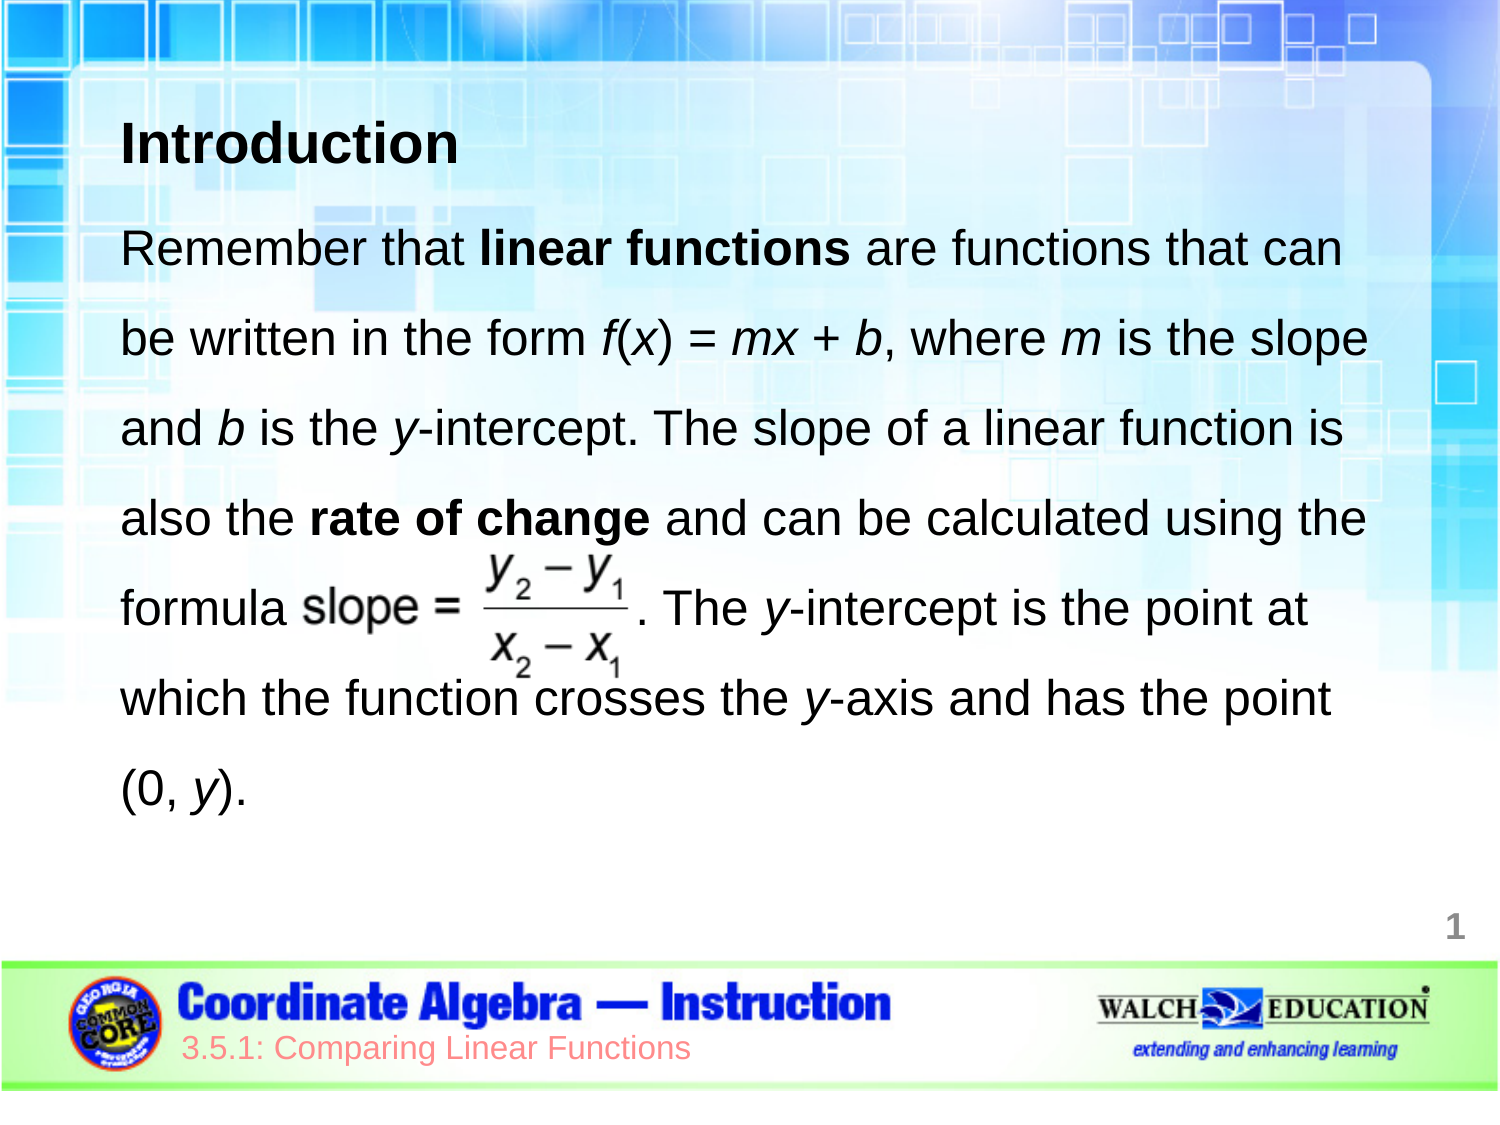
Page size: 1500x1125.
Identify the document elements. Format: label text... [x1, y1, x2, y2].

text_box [1051, 593, 1084, 649]
footer 3.5.1: Comparing Linear Functions [166, 1024, 1080, 1069]
picture [1, 0, 1500, 1091]
slide_number 1 [1361, 901, 1481, 949]
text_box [299, 531, 632, 680]
subtitle Introduction Remember that linear functions are functions that can be written in the form f(x) = mx + b, where m is the slope and b is the y-intercept. The slope of a linear function is also the rate of change and can be calculated using the formula . The y-intercept is the point at which the function crosses the y-axis and has the point (0, y). [105, 97, 1389, 918]
